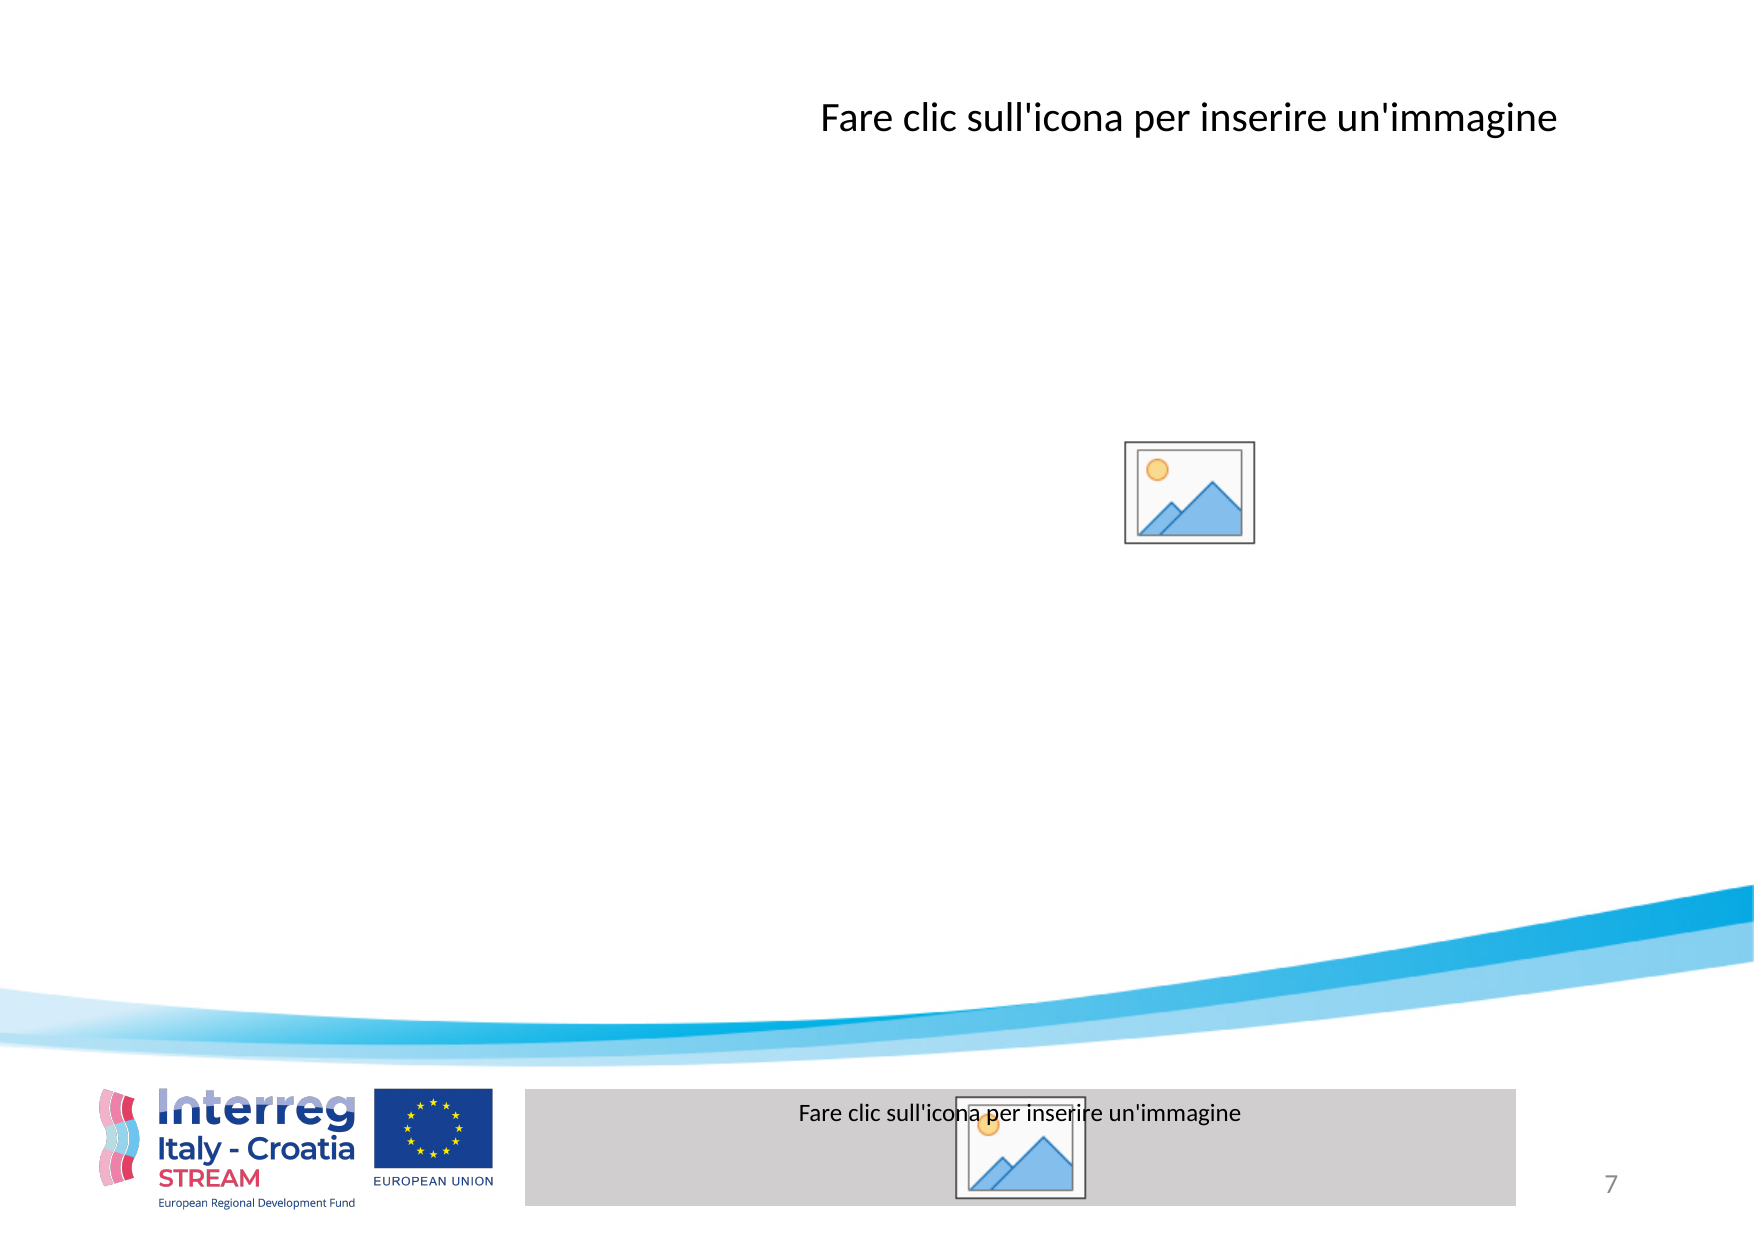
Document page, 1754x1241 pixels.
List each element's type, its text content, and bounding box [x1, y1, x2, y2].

slide_number 7 [1526, 1149, 1634, 1216]
picture [0, 81, 1754, 1220]
